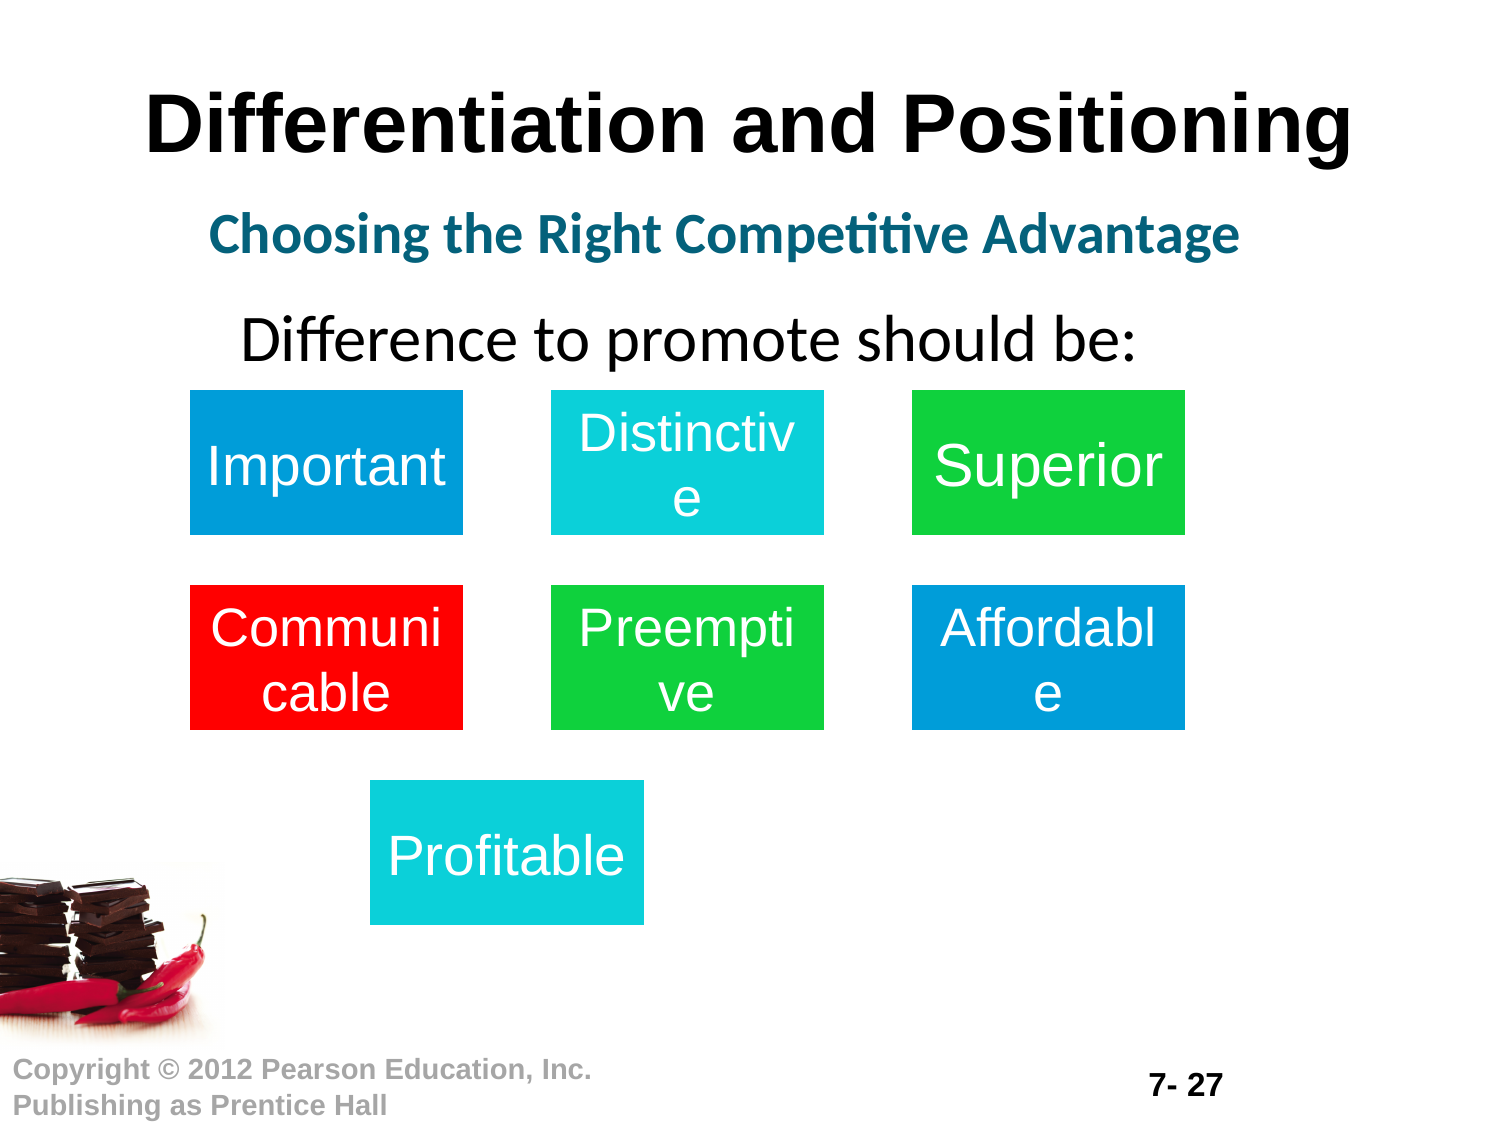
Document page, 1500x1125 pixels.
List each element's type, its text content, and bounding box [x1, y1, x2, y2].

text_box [187, 387, 1188, 1055]
list Choosing the Right Competitive Advantage [137, 187, 1313, 251]
list Difference to promote should be: [224, 287, 1500, 1051]
title Differentiation and Positioning [112, 37, 1388, 226]
picture [0, 862, 187, 1050]
